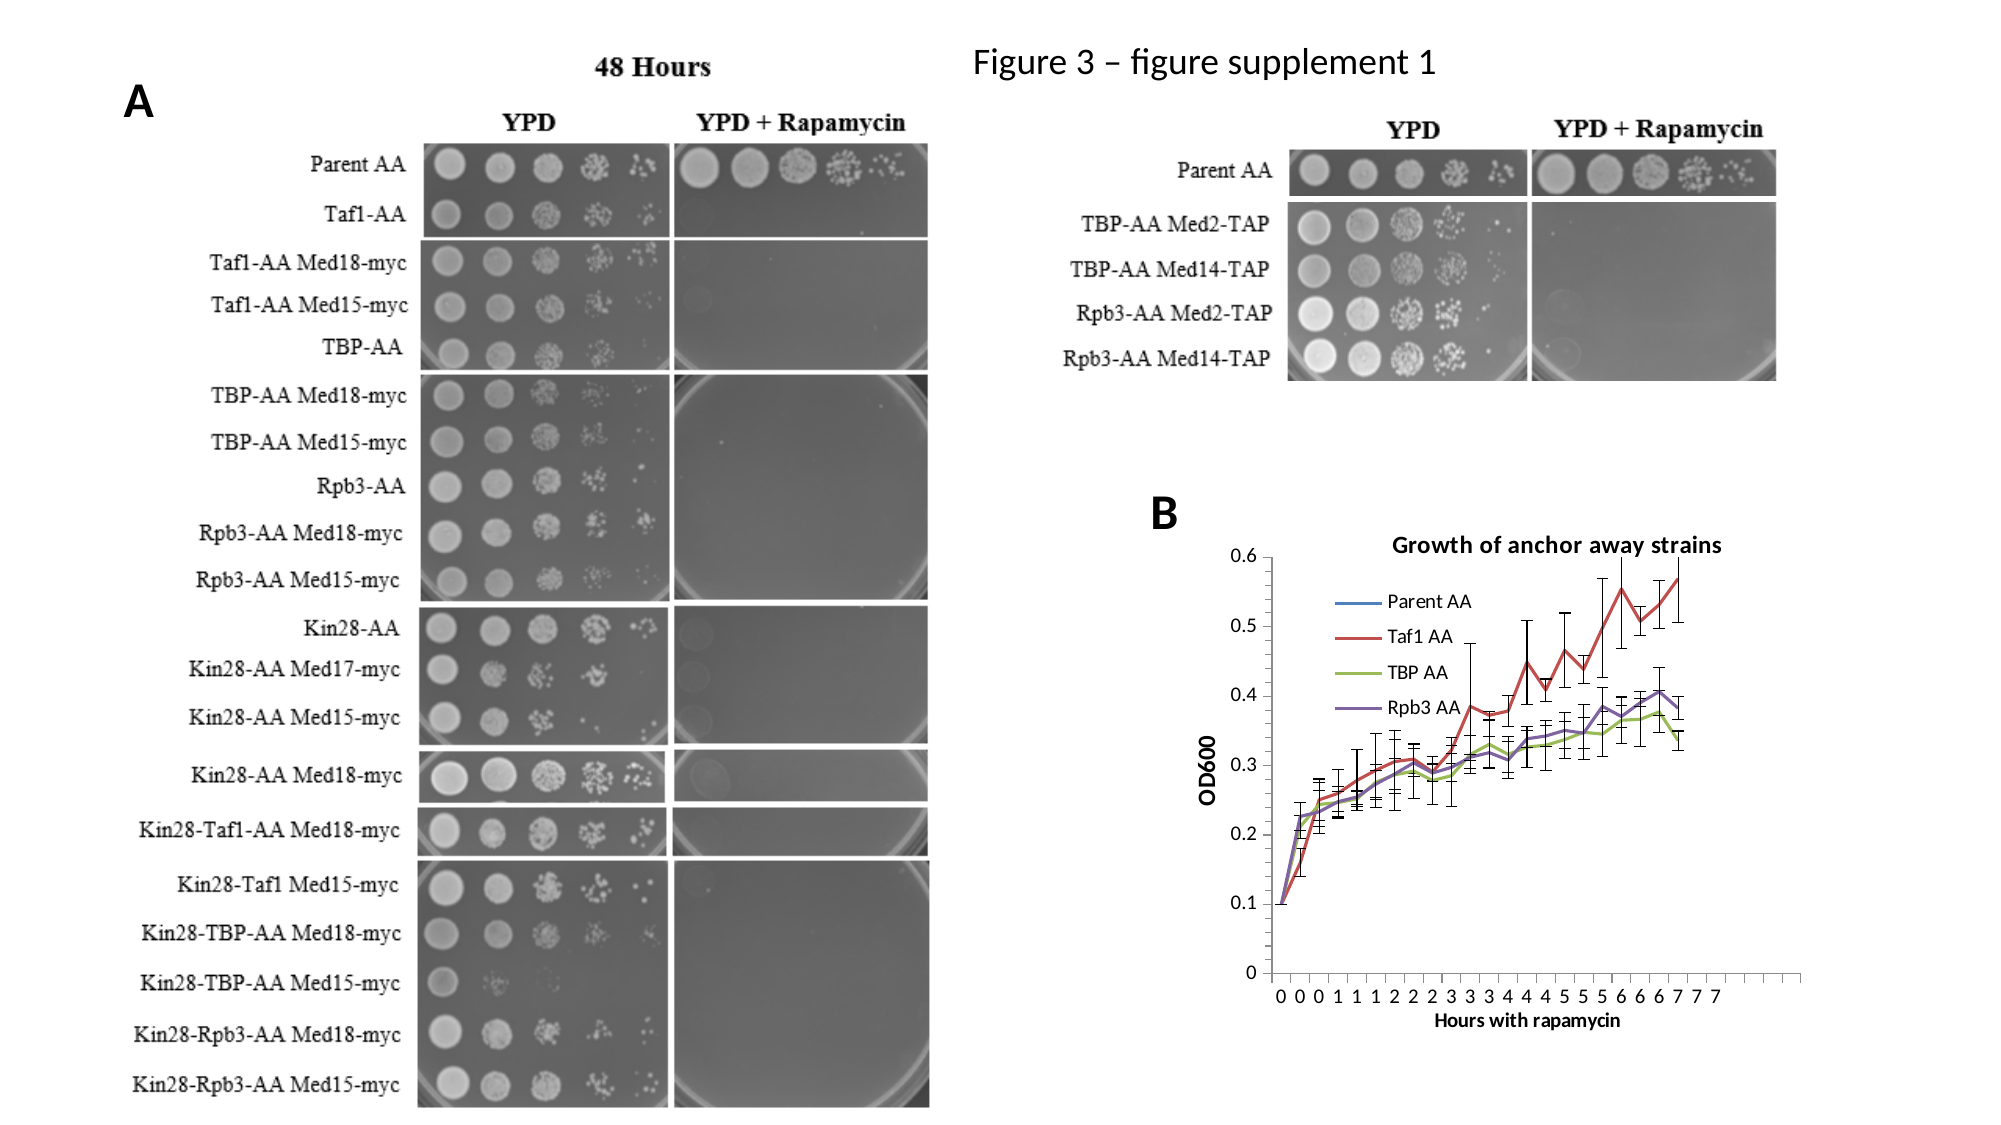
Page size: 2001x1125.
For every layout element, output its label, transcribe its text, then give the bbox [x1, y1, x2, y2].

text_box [961, 103, 1792, 381]
chart [1187, 509, 1856, 1039]
text_box B [1135, 471, 1267, 547]
picture [108, 28, 939, 1125]
text_box Figure 3 – figure supplement 1 [958, 29, 1745, 90]
